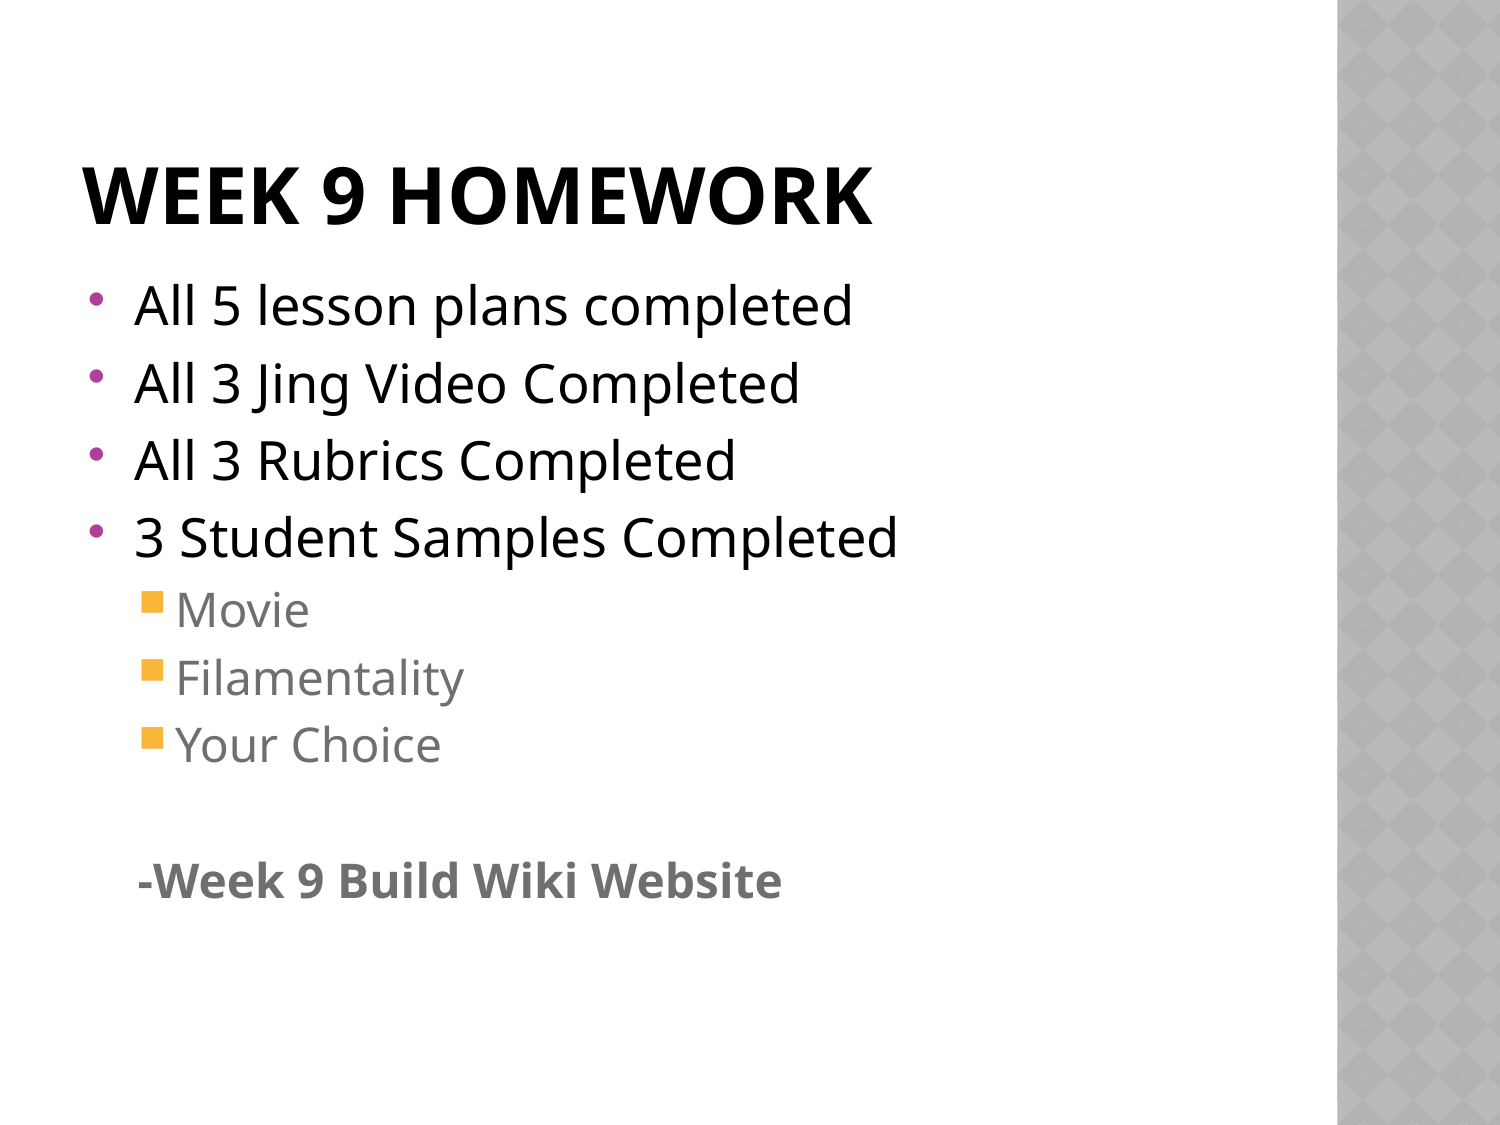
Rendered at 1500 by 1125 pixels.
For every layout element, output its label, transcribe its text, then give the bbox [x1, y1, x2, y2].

title Week 9 Homework [75, 52, 1263, 240]
list All 5 lesson plans completed All 3 Jing Video Completed All 3 Rubrics Completed 3 Student Samples Completed Movie Filamentality Your Choice -Week 9 Build Wiki Website [75, 264, 1263, 1059]
